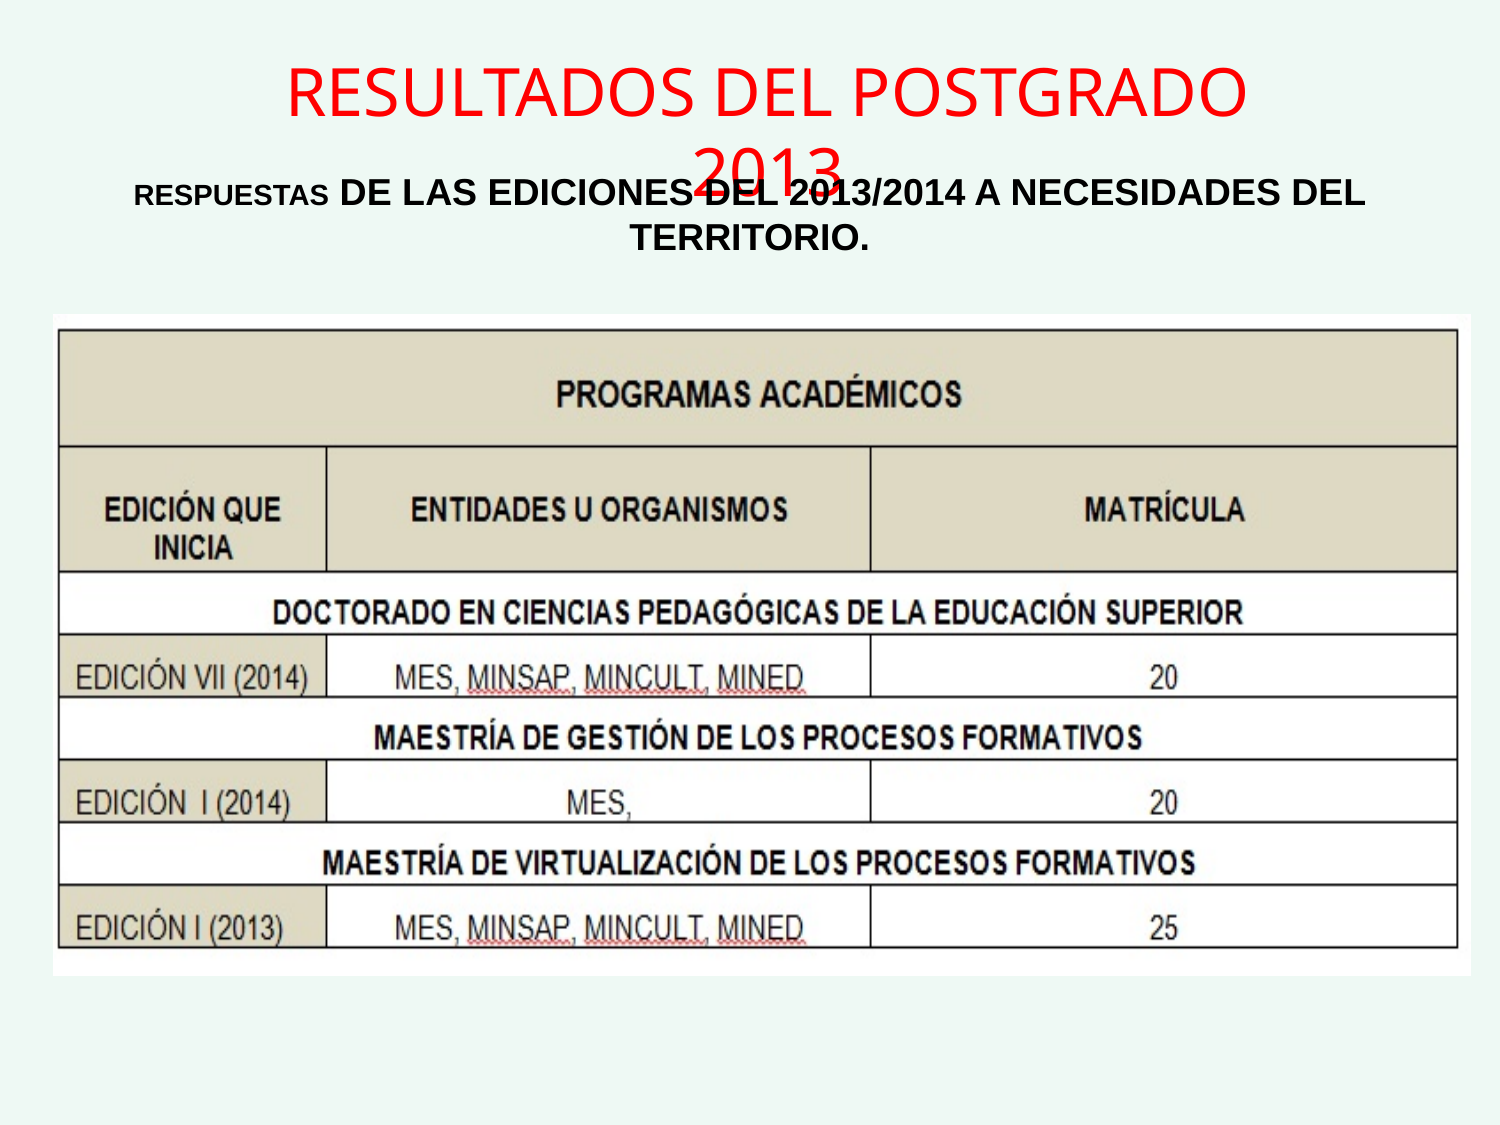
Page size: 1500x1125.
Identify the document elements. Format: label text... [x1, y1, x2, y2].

text_box RESULTADOS DEL POSTGRADO 2013 [206, 42, 1330, 160]
picture [52, 314, 1471, 977]
text_box RESPUESTAS DE LAS EDICIONES DEL 2013/2014 A NECESIDADES DEL TERRITORIO. [53, 160, 1447, 266]
